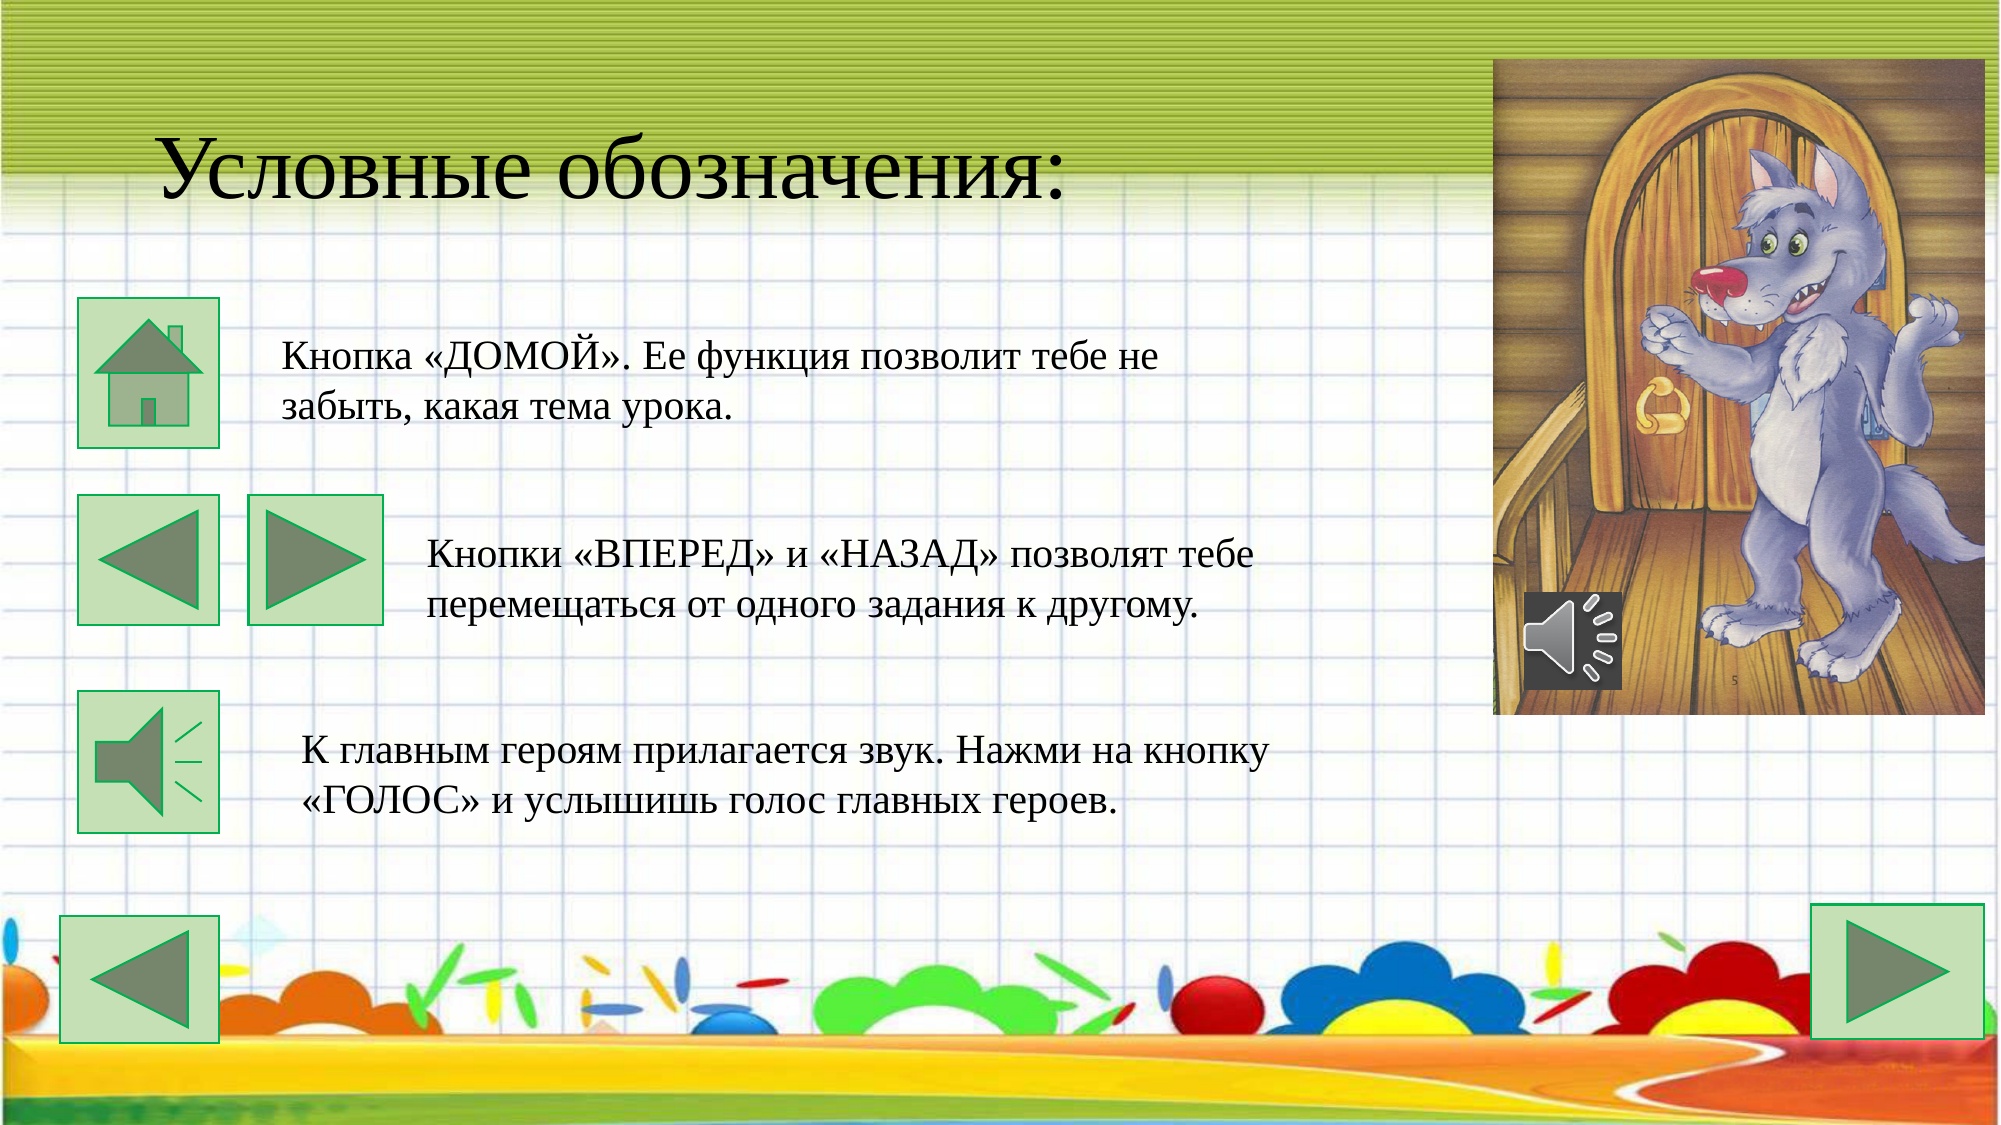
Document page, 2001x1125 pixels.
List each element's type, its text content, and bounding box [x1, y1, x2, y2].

text_box Кнопки «ВПЕРЕД» и «НАЗАД» позволят тебе перемещаться от одного задания к другому. [411, 518, 1319, 634]
picture [0, 0, 2001, 1125]
text_box [247, 494, 384, 626]
title Условные обозначения: [137, 59, 1100, 278]
text_box [77, 494, 220, 626]
text_box [1810, 903, 1985, 1040]
text_box [59, 915, 220, 1044]
text_box Кнопка «ДОМОЙ». Ее функция позволит тебе не забыть, какая тема урока. [266, 320, 1229, 435]
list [1492, 59, 1985, 715]
text_box [77, 297, 220, 449]
text_box К главным героям прилагается звук. Нажми на кнопку «ГОЛОС» и услышишь голос главных героев. [286, 714, 1290, 830]
text_box [77, 690, 220, 834]
